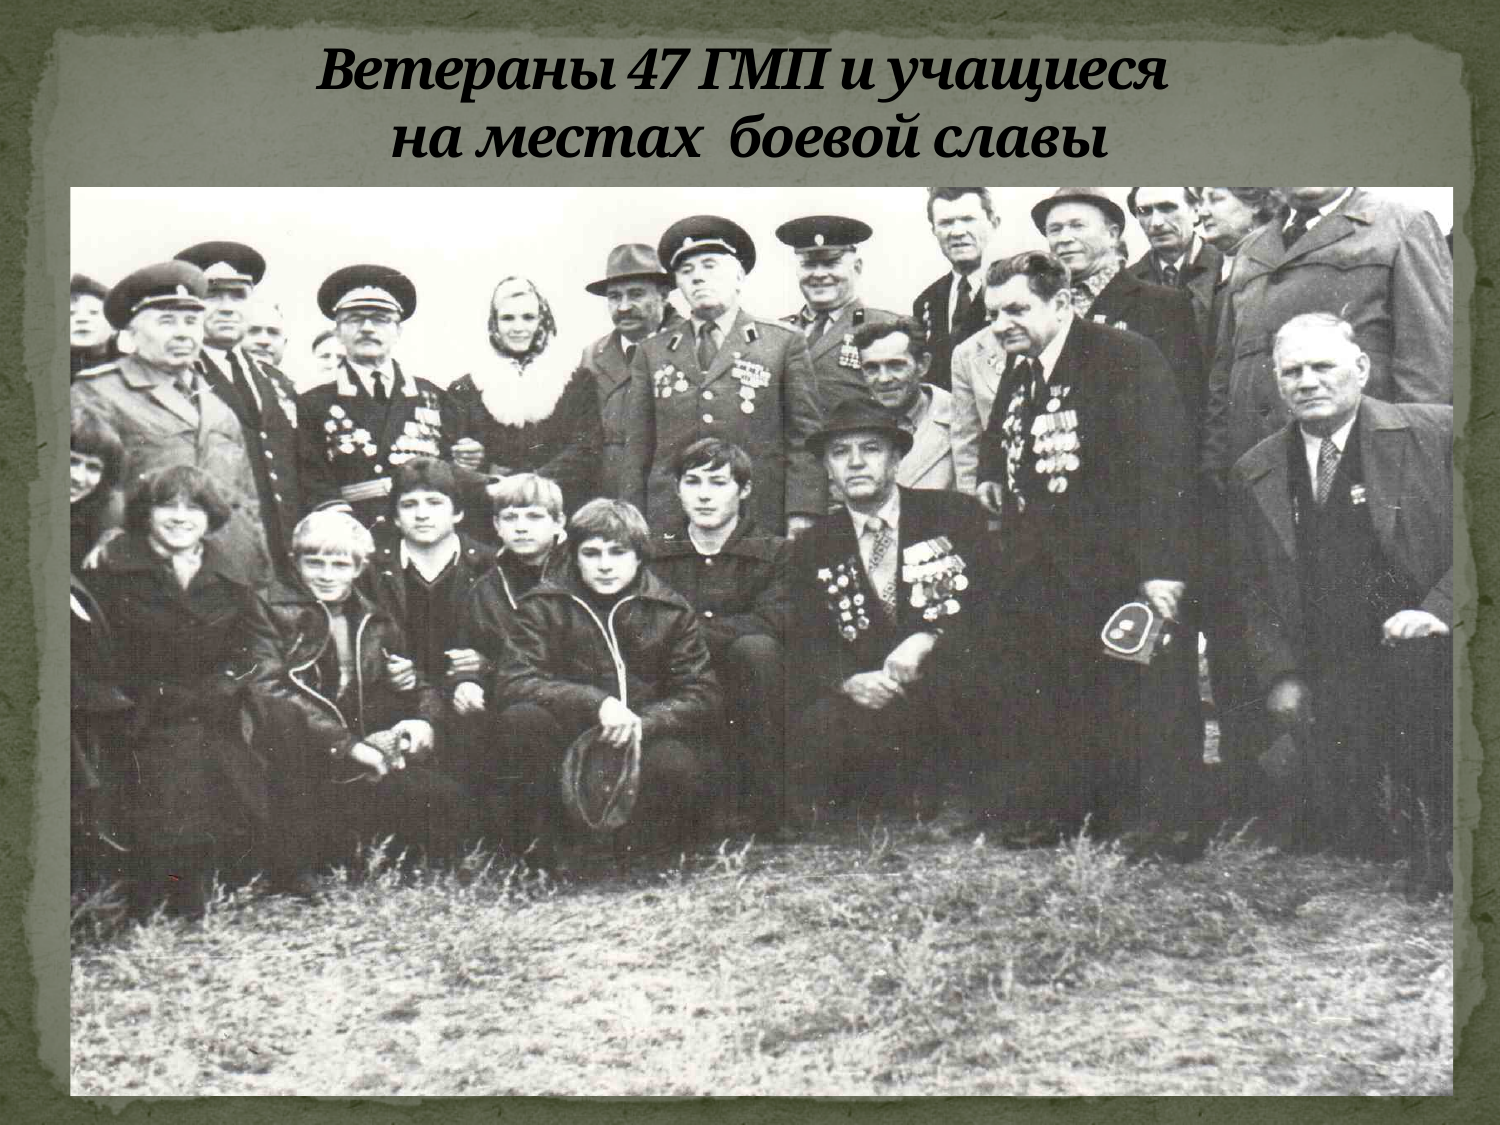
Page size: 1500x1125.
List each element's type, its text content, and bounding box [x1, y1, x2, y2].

title Ветераны 47 ГМП и учащиеся на местах боевой славы [74, 24, 1425, 176]
picture [70, 187, 1454, 1096]
